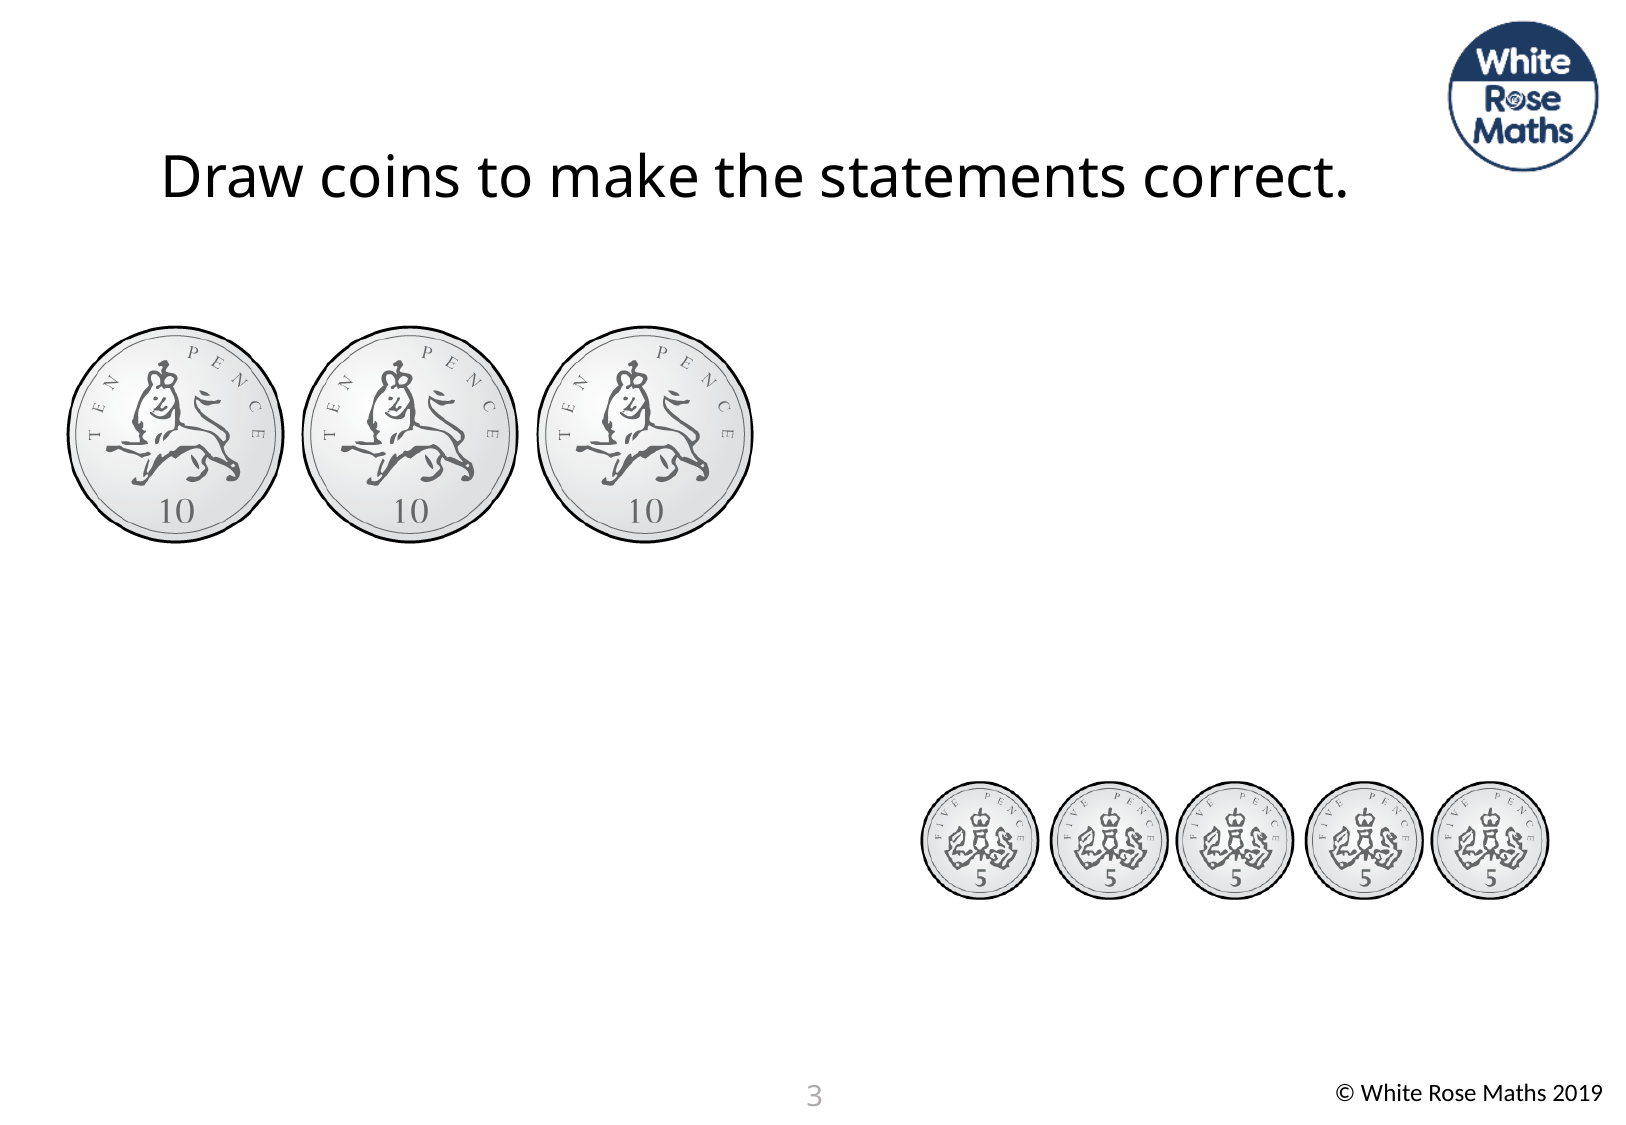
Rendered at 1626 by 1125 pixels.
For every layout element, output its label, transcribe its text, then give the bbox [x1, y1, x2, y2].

slide_number 3 [776, 1069, 854, 1125]
picture [870, 723, 1599, 942]
picture [20, 294, 798, 569]
text_box Draw coins to make the statements correct. [145, 120, 1468, 216]
picture [1444, 17, 1602, 175]
